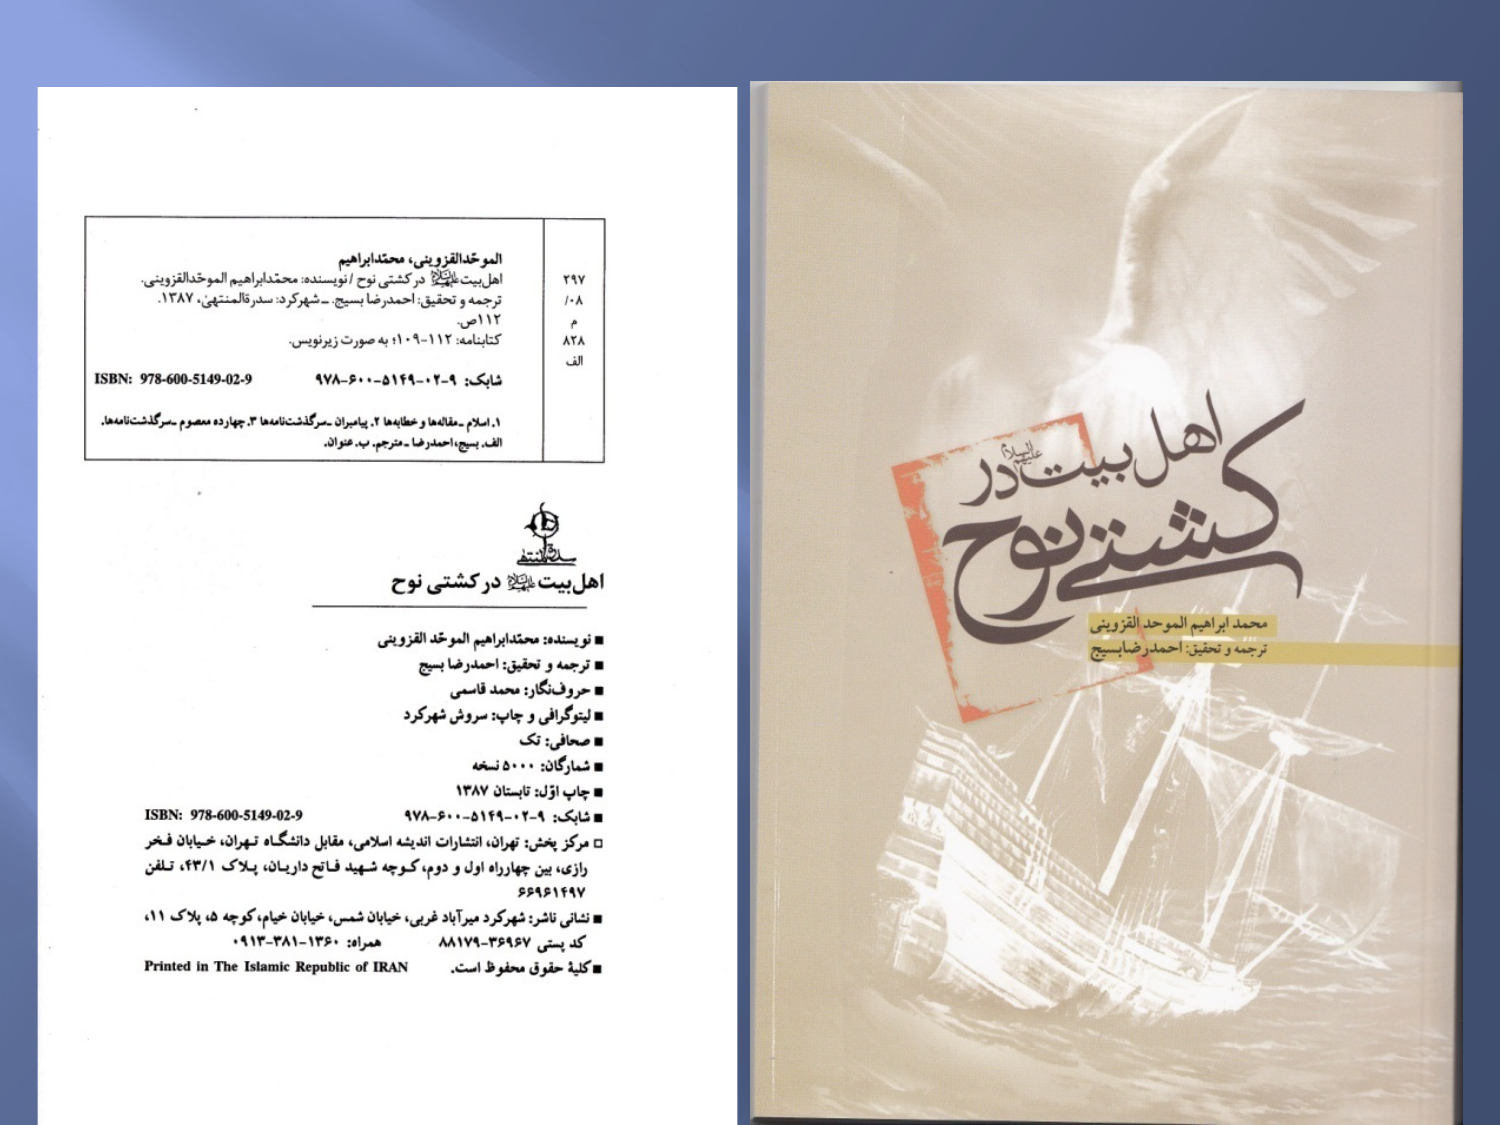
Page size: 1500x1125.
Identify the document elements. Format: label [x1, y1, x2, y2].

picture [749, 81, 1463, 1125]
picture [37, 87, 738, 1125]
